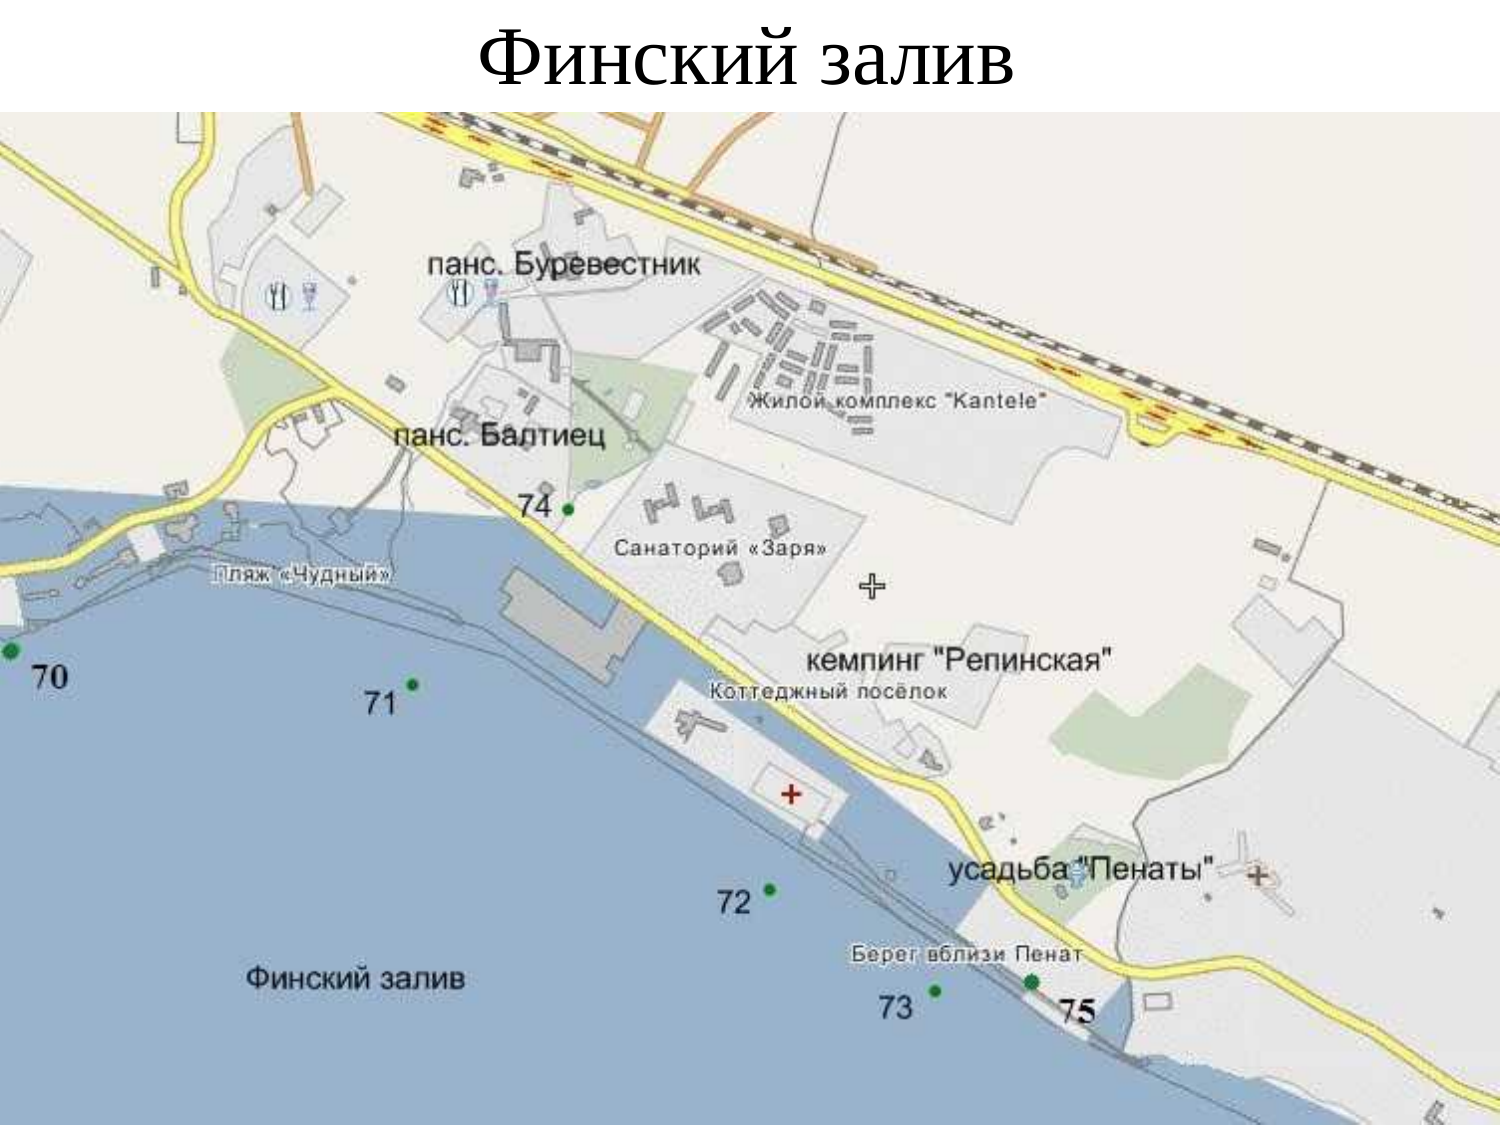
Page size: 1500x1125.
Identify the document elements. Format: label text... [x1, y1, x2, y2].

picture [0, 112, 1500, 1125]
text_box Финский залив [135, 30, 1359, 109]
